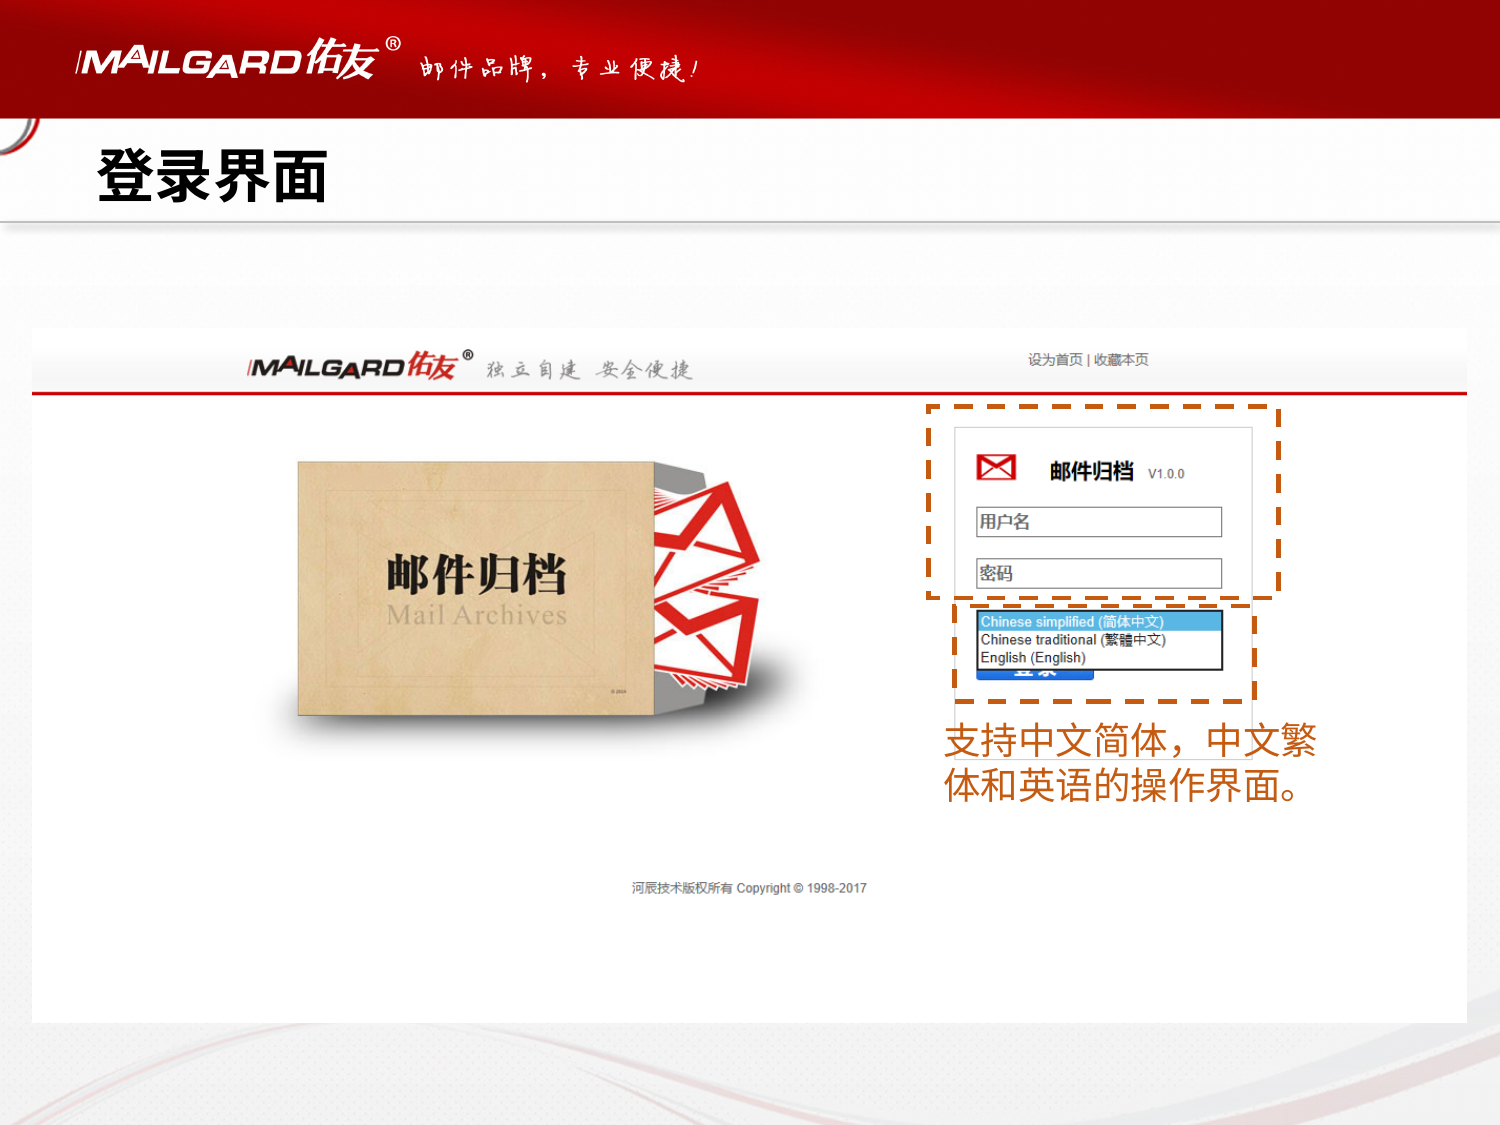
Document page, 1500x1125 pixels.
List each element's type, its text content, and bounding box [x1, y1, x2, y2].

picture [0, 223, 1500, 1125]
picture [0, 0, 1500, 221]
text_box 登录界面 [81, 131, 628, 217]
